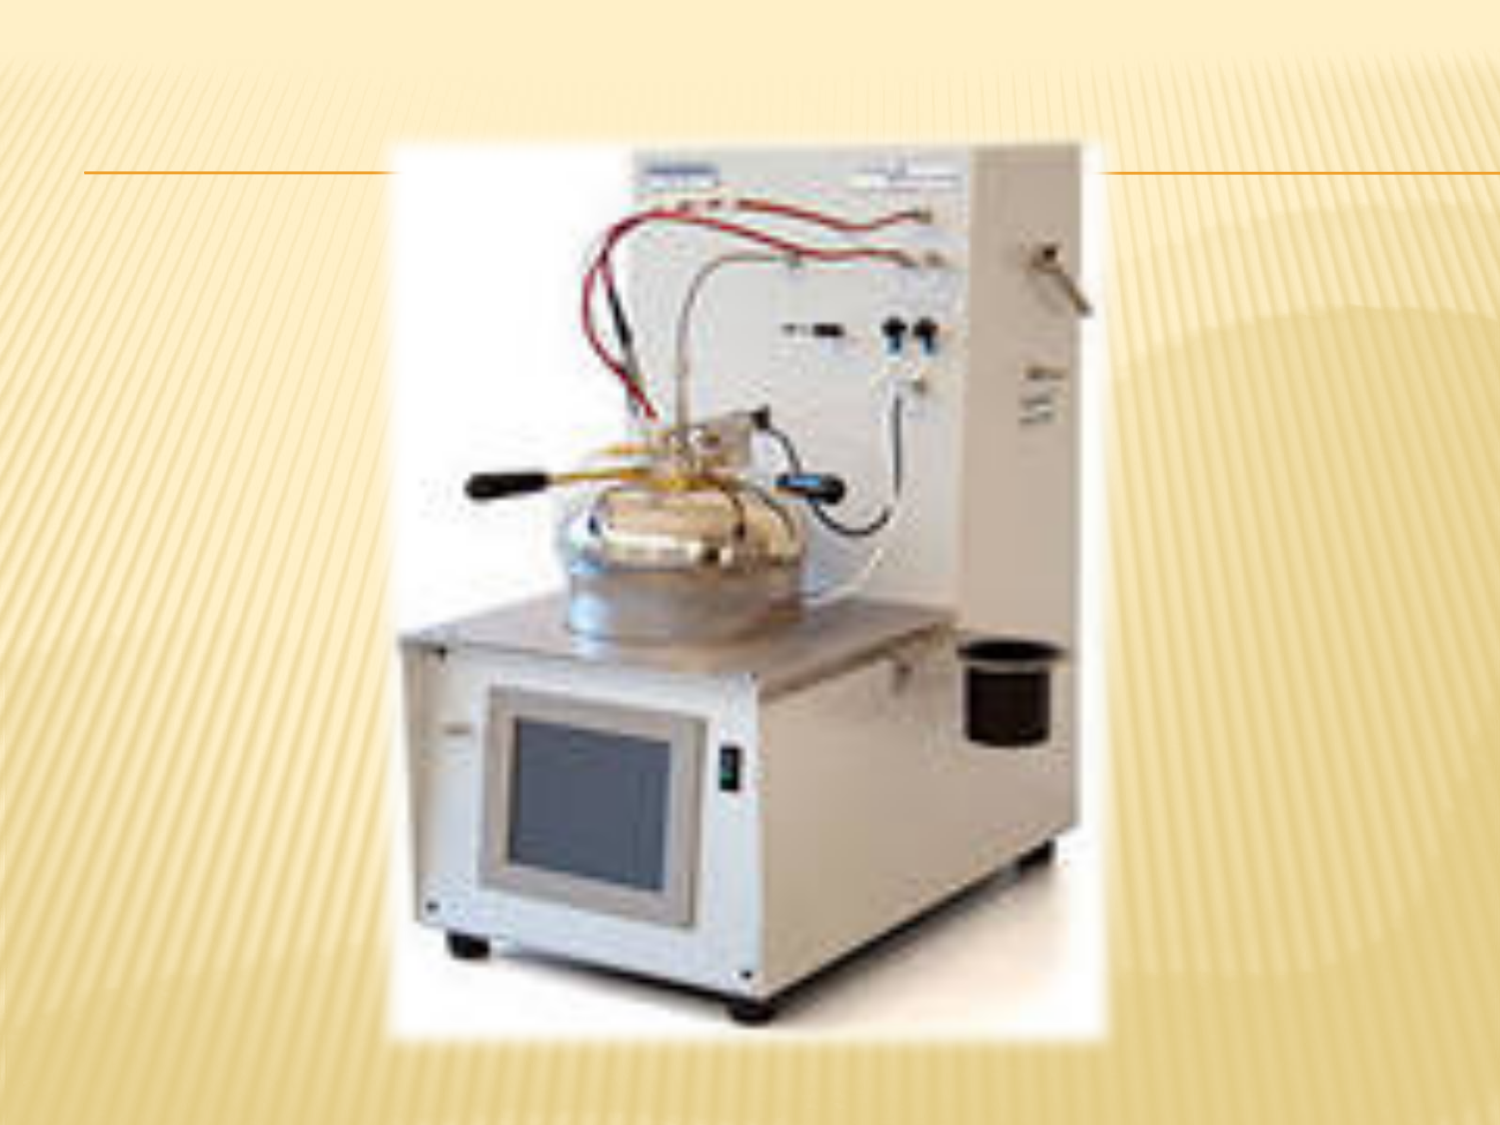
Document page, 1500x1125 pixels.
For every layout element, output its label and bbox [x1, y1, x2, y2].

list [371, 125, 1126, 1059]
